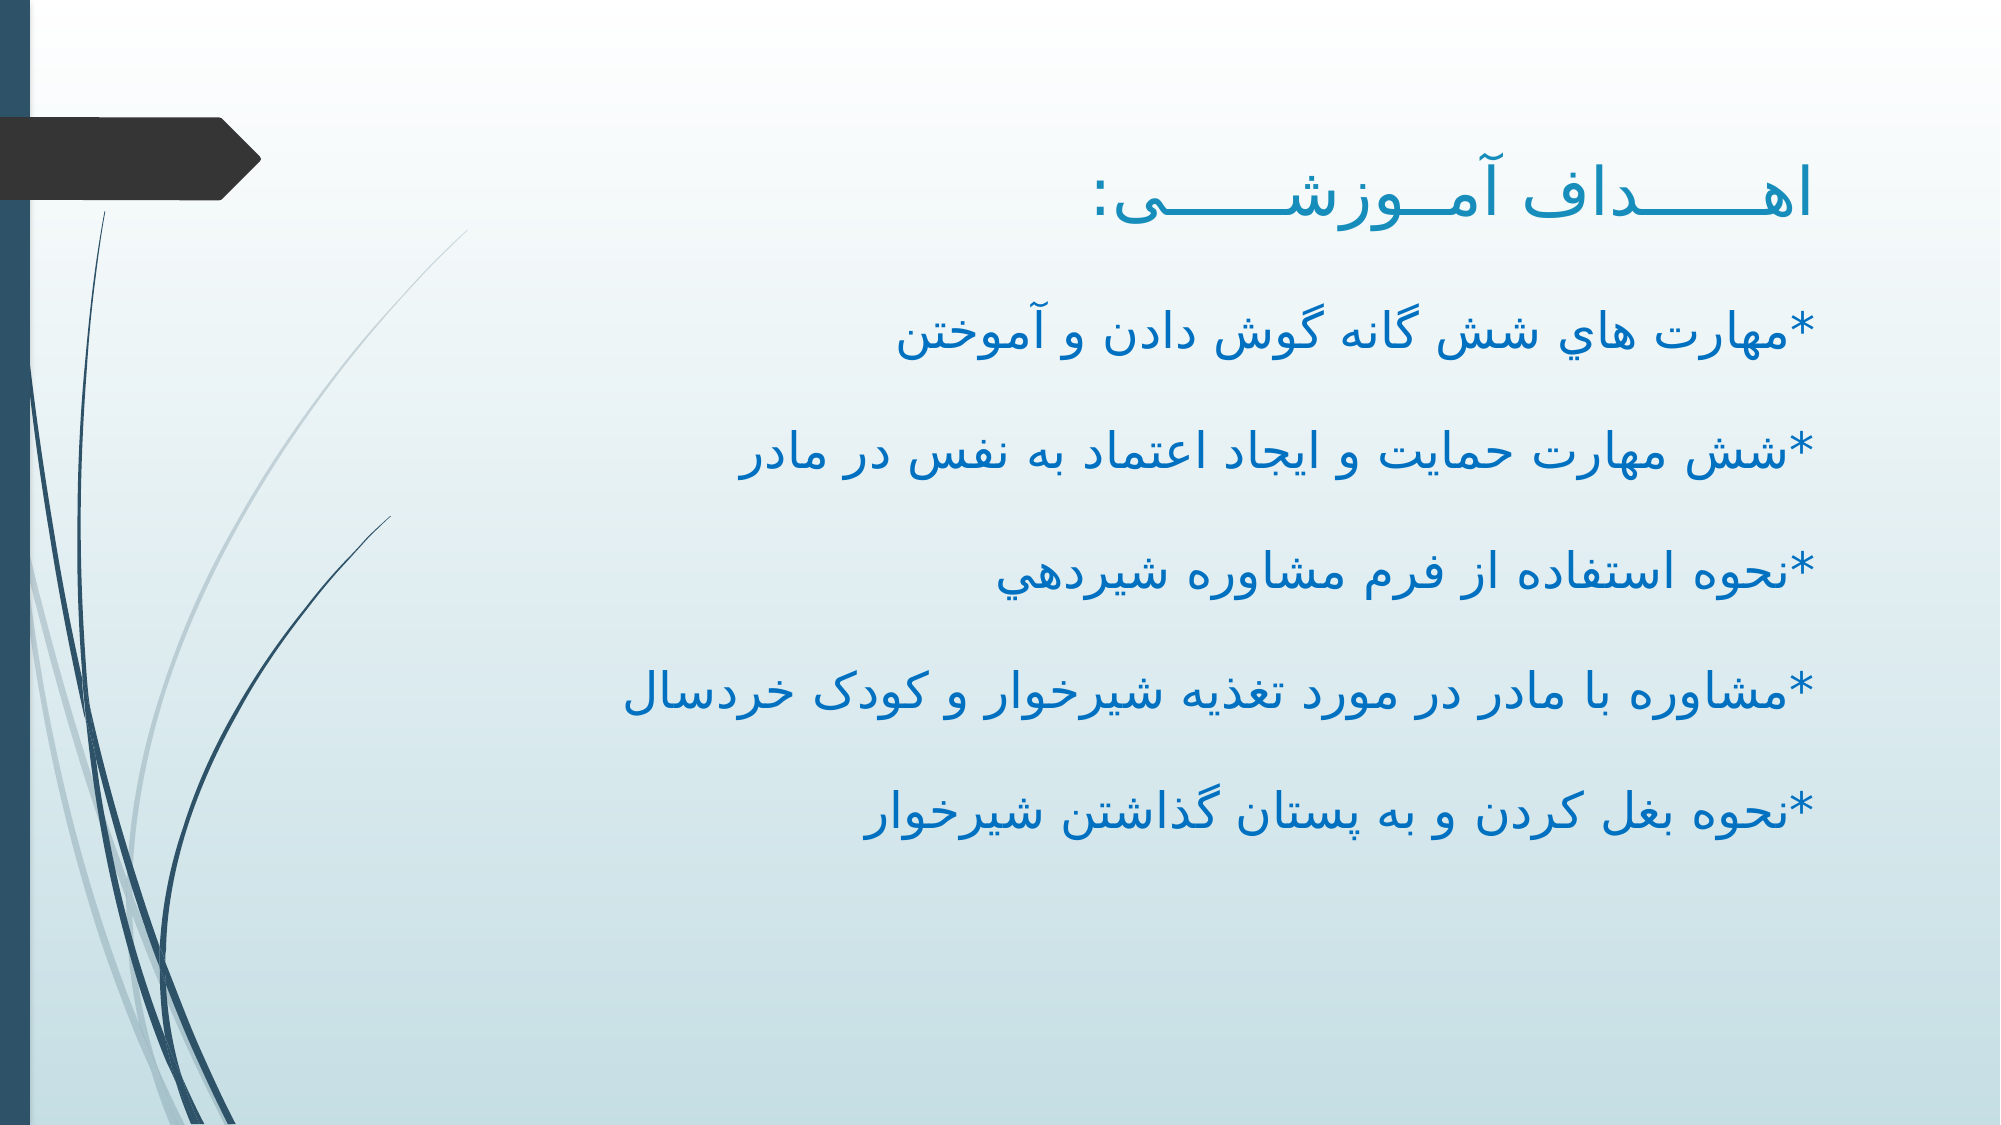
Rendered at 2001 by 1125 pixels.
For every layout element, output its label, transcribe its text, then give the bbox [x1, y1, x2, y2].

title اهــــــداف آمــوزشــــــی: *مهارت هاي شش گانه گوش دادن و آموختن *شش مهارت حمايت و ايجاد اعتماد به نفس در مادر *نحوه استفاده از فرم مشاوره شيردهي *مشاوره با مادر در مورد تغذيه شيرخوار و كودک خردسال *نحوه بغل كردن و به پستان گذاشتن شيرخوار [368, 141, 1831, 352]
